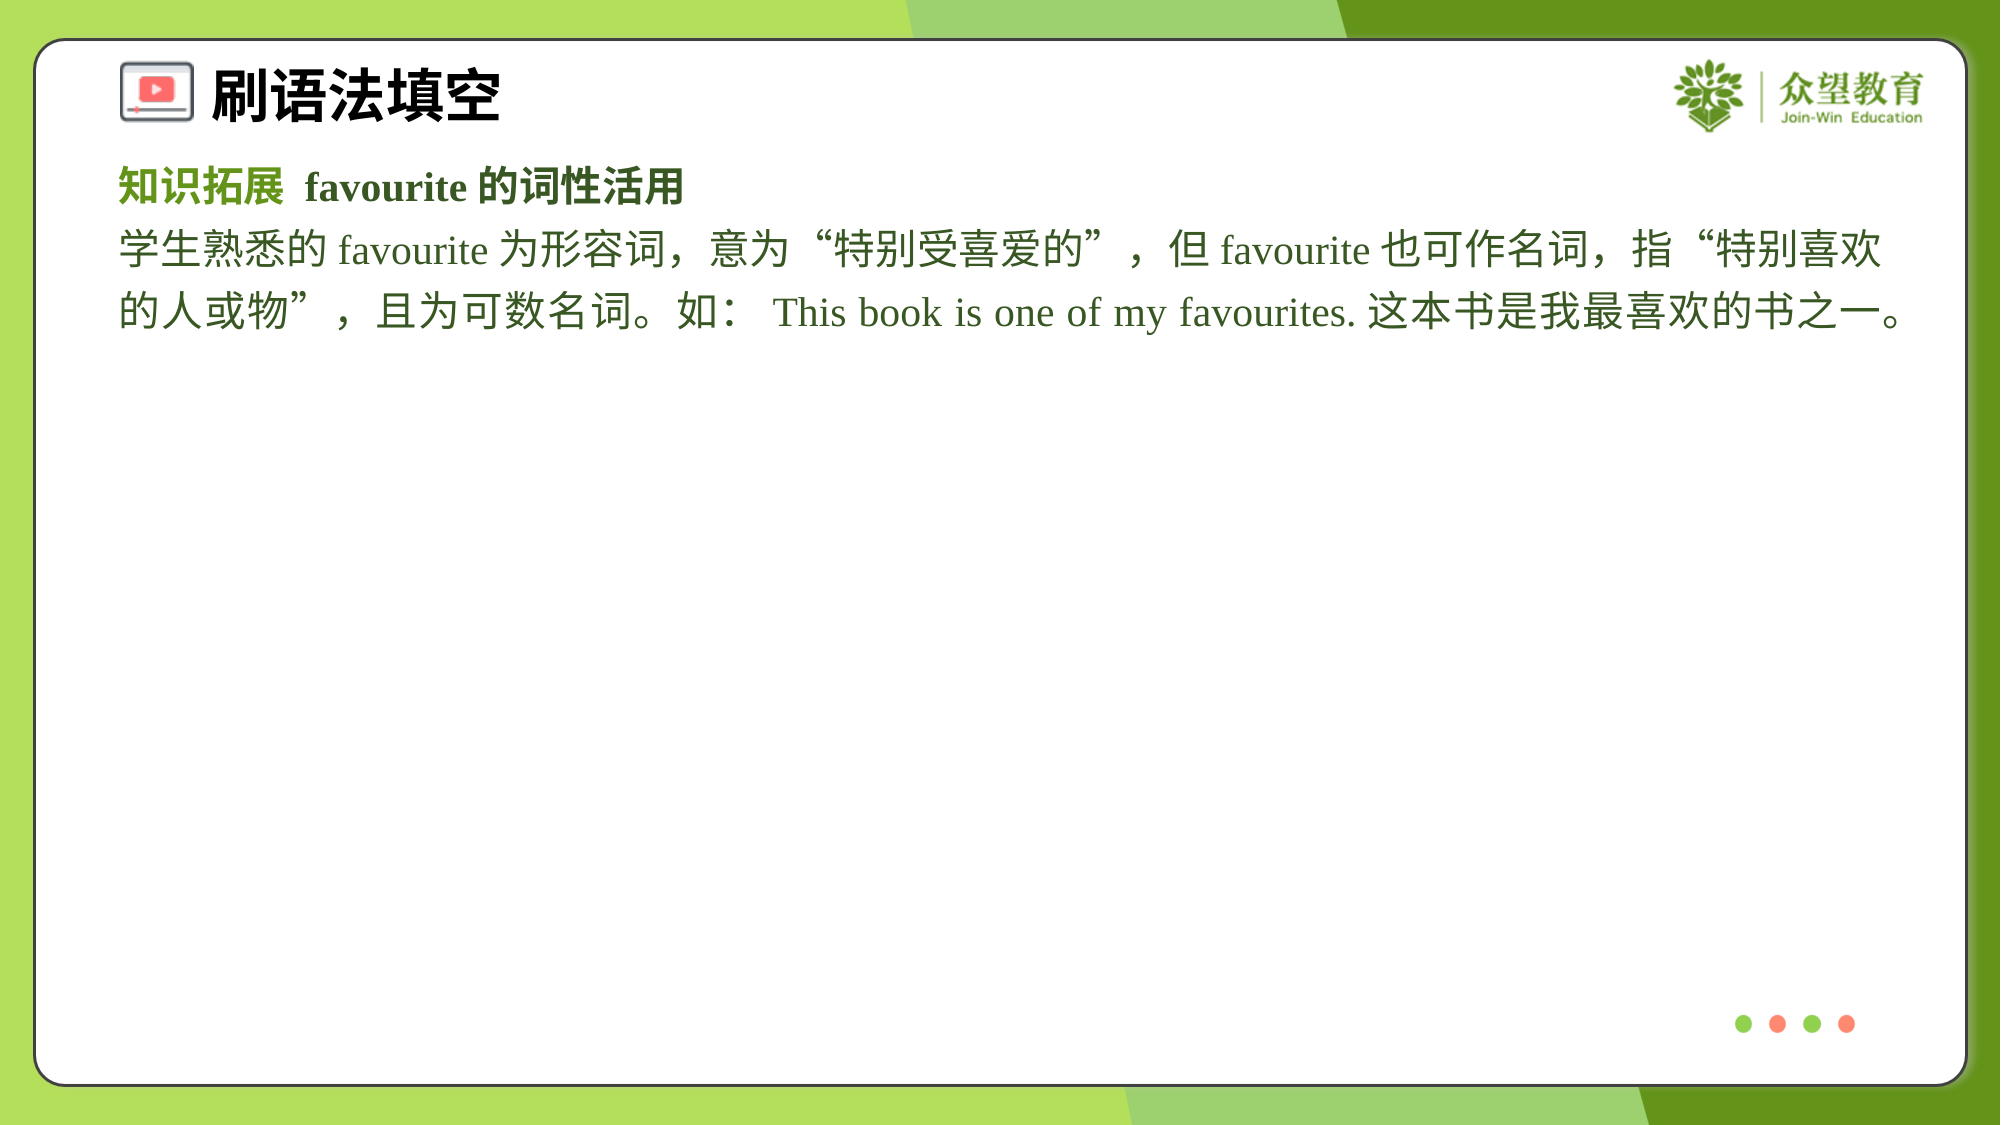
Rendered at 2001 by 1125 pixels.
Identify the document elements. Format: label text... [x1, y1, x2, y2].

text_box 知识拓展 favourite的词性活用 学生熟悉的favourite为形容词，意为“特别受喜爱的”，但favourite也可作名词，指“特别喜欢的人或物”，且为可数名词。如：This book is one of my favourites.这本书是我最喜欢的书之一。 [118, 147, 1883, 330]
picture [0, 0, 2000, 1125]
